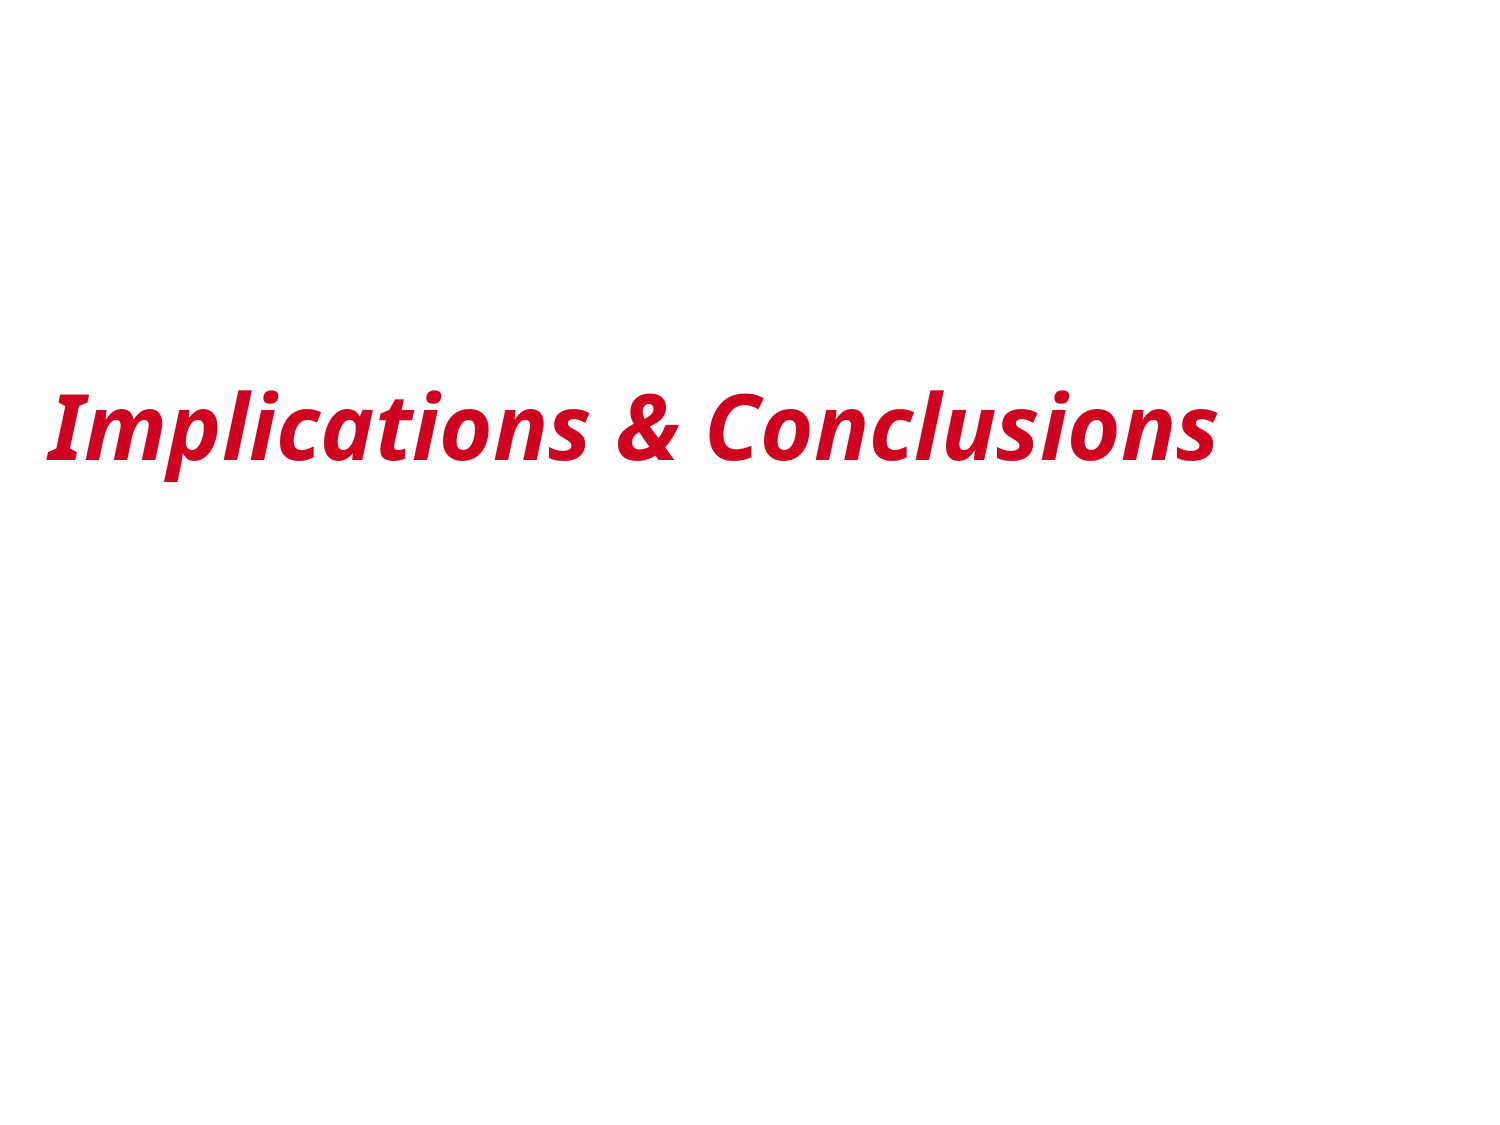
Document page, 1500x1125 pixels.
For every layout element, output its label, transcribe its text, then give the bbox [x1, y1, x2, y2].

title Implications & Conclusions [49, 302, 1325, 480]
